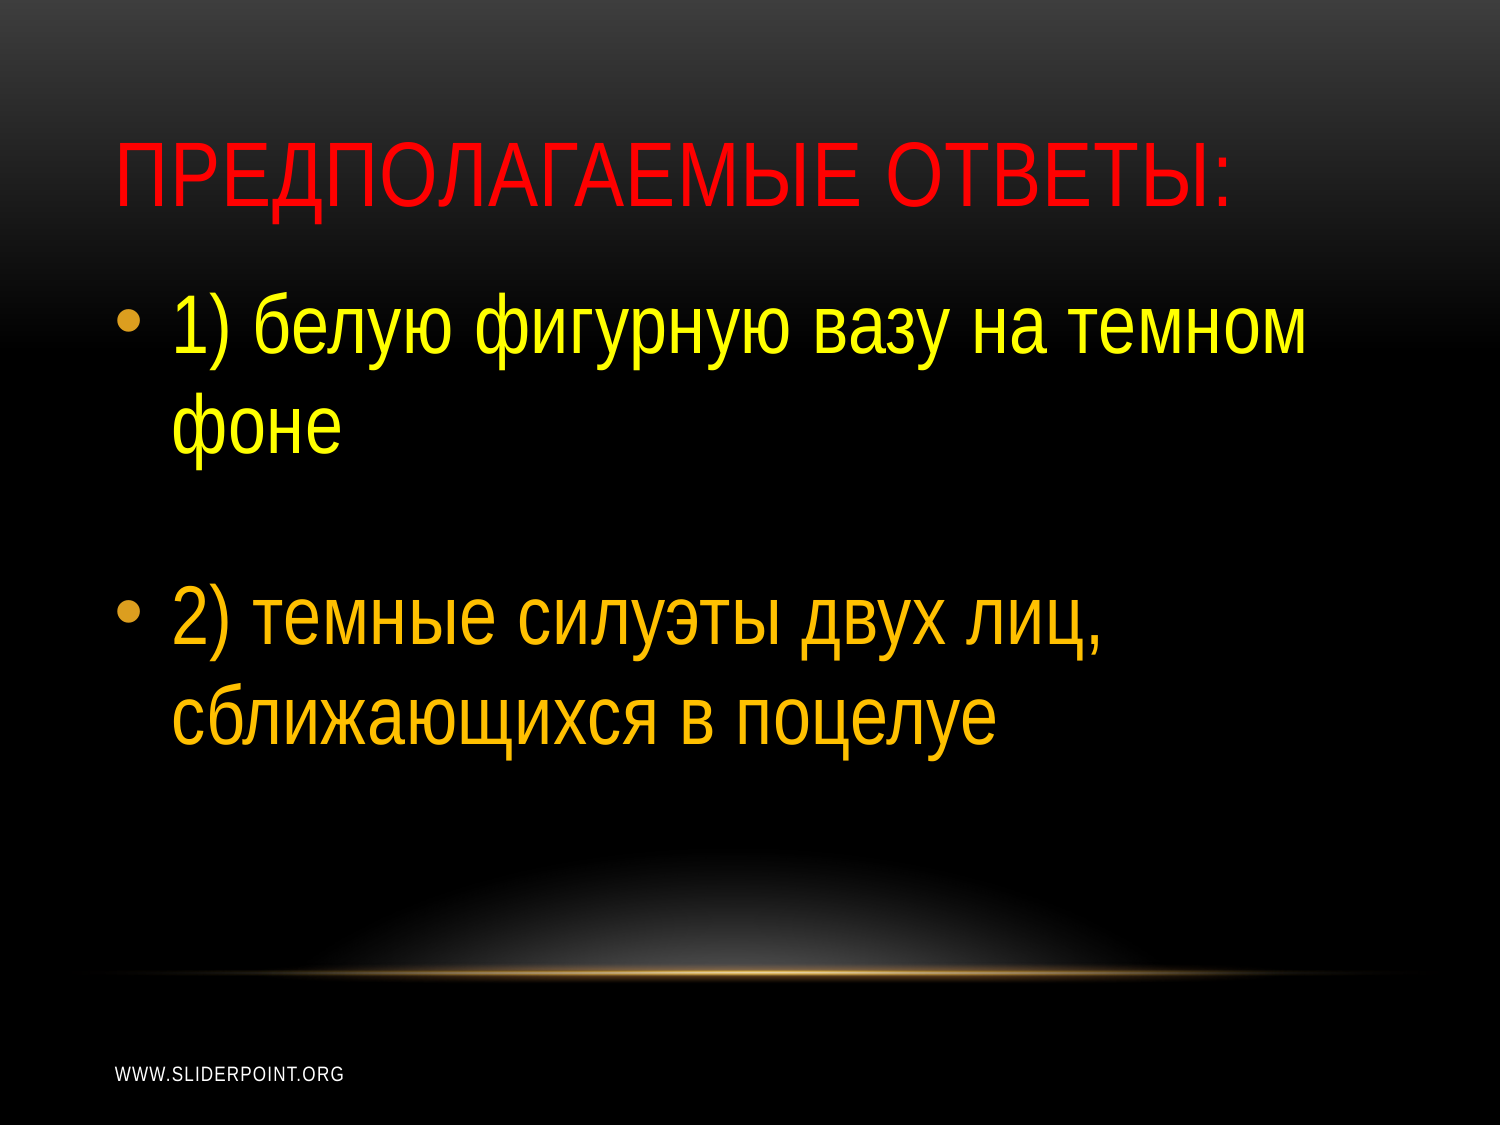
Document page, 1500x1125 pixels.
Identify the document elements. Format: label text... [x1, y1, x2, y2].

footer www.sliderpoint.org [99, 1042, 575, 1103]
title Предполагаемые ответы: [99, 45, 1400, 233]
picture [0, 0, 1500, 1125]
list 1) белую фигурную вазу на темном фоне 2) темные силуэты двух лиц, сближающихся в поцелуе [99, 262, 1400, 938]
